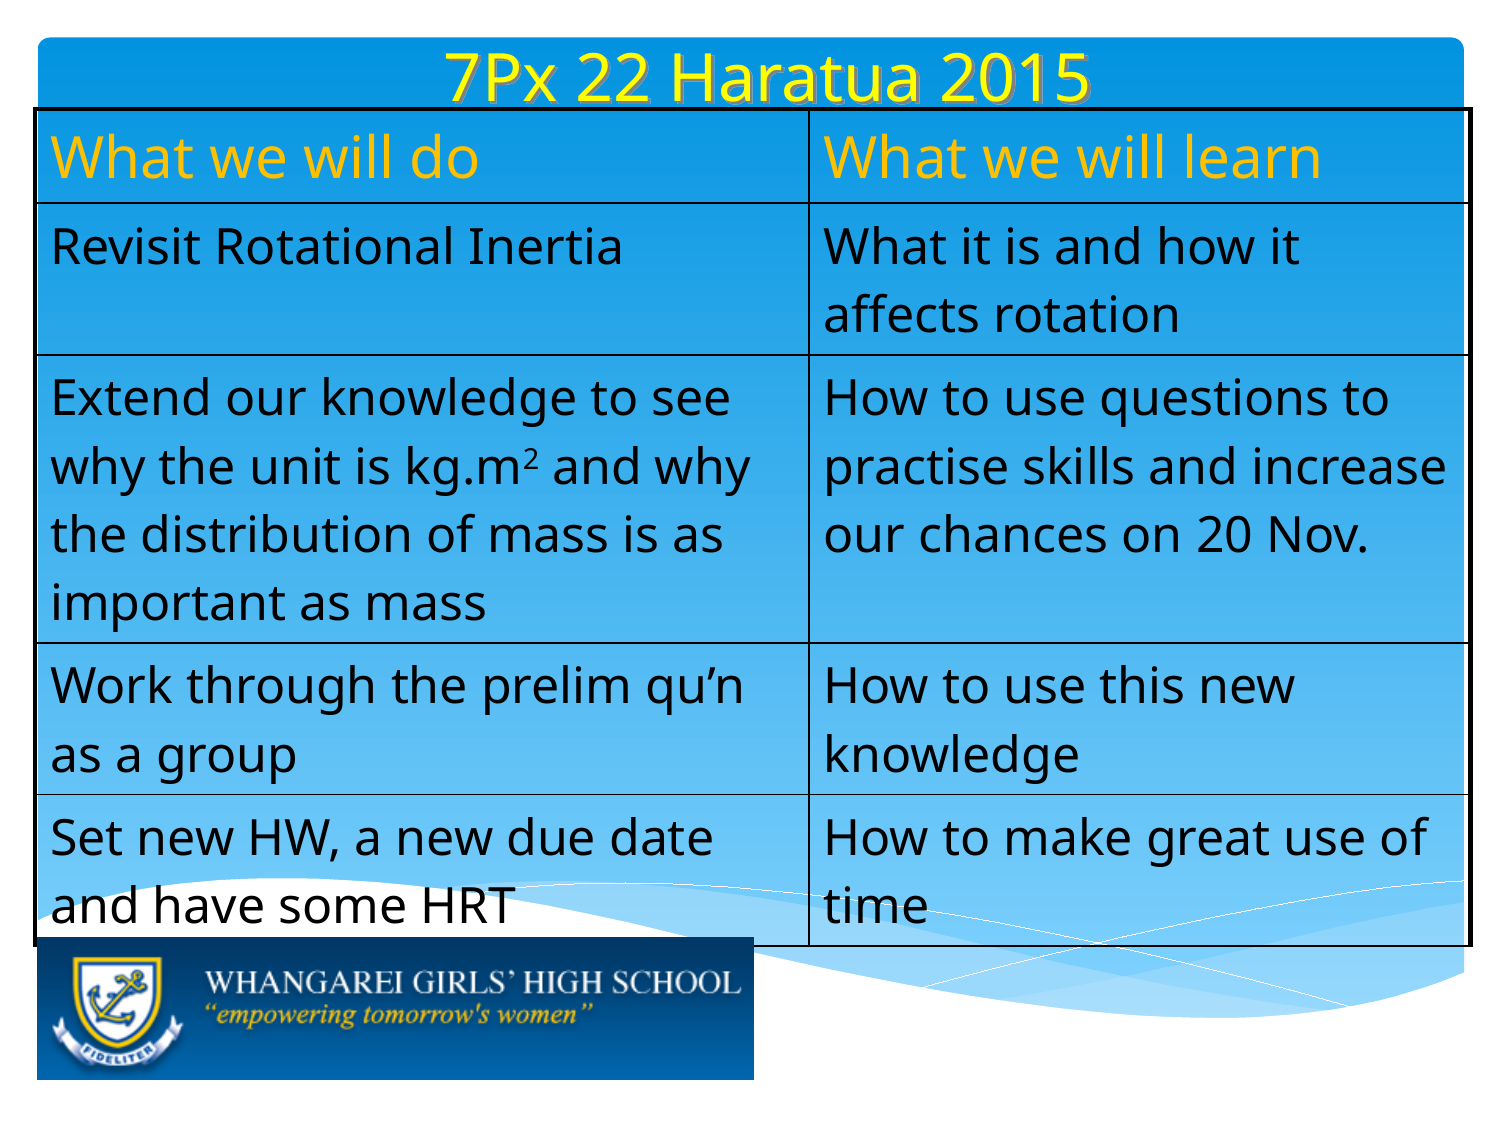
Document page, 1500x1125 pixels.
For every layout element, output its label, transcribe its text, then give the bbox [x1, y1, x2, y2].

table_header What we will learn [810, 111, 1468, 202]
table_cell Revisit Rotational Inertia [37, 204, 808, 354]
table_header What we will do [37, 111, 808, 202]
table_cell What it is and how it affects rotation [810, 204, 1468, 354]
table_cell Extend our knowledge to see why the unit is kg.m2 and why the distribution of mass is as important as mass [37, 356, 808, 642]
table_cell How to use this new knowledge [810, 644, 1468, 794]
table_cell Set new HW, a new due date and have some HRT [37, 795, 808, 945]
text_box 7Px 22 Haratua 2015 [162, 24, 1375, 107]
picture [37, 937, 754, 1080]
table_cell How to use questions to practise skills and increase our chances on 20 Nov. [810, 356, 1468, 642]
table_cell How to make great use of time [810, 795, 1468, 945]
table_cell Work through the prelim qu’n as a group [37, 644, 808, 794]
